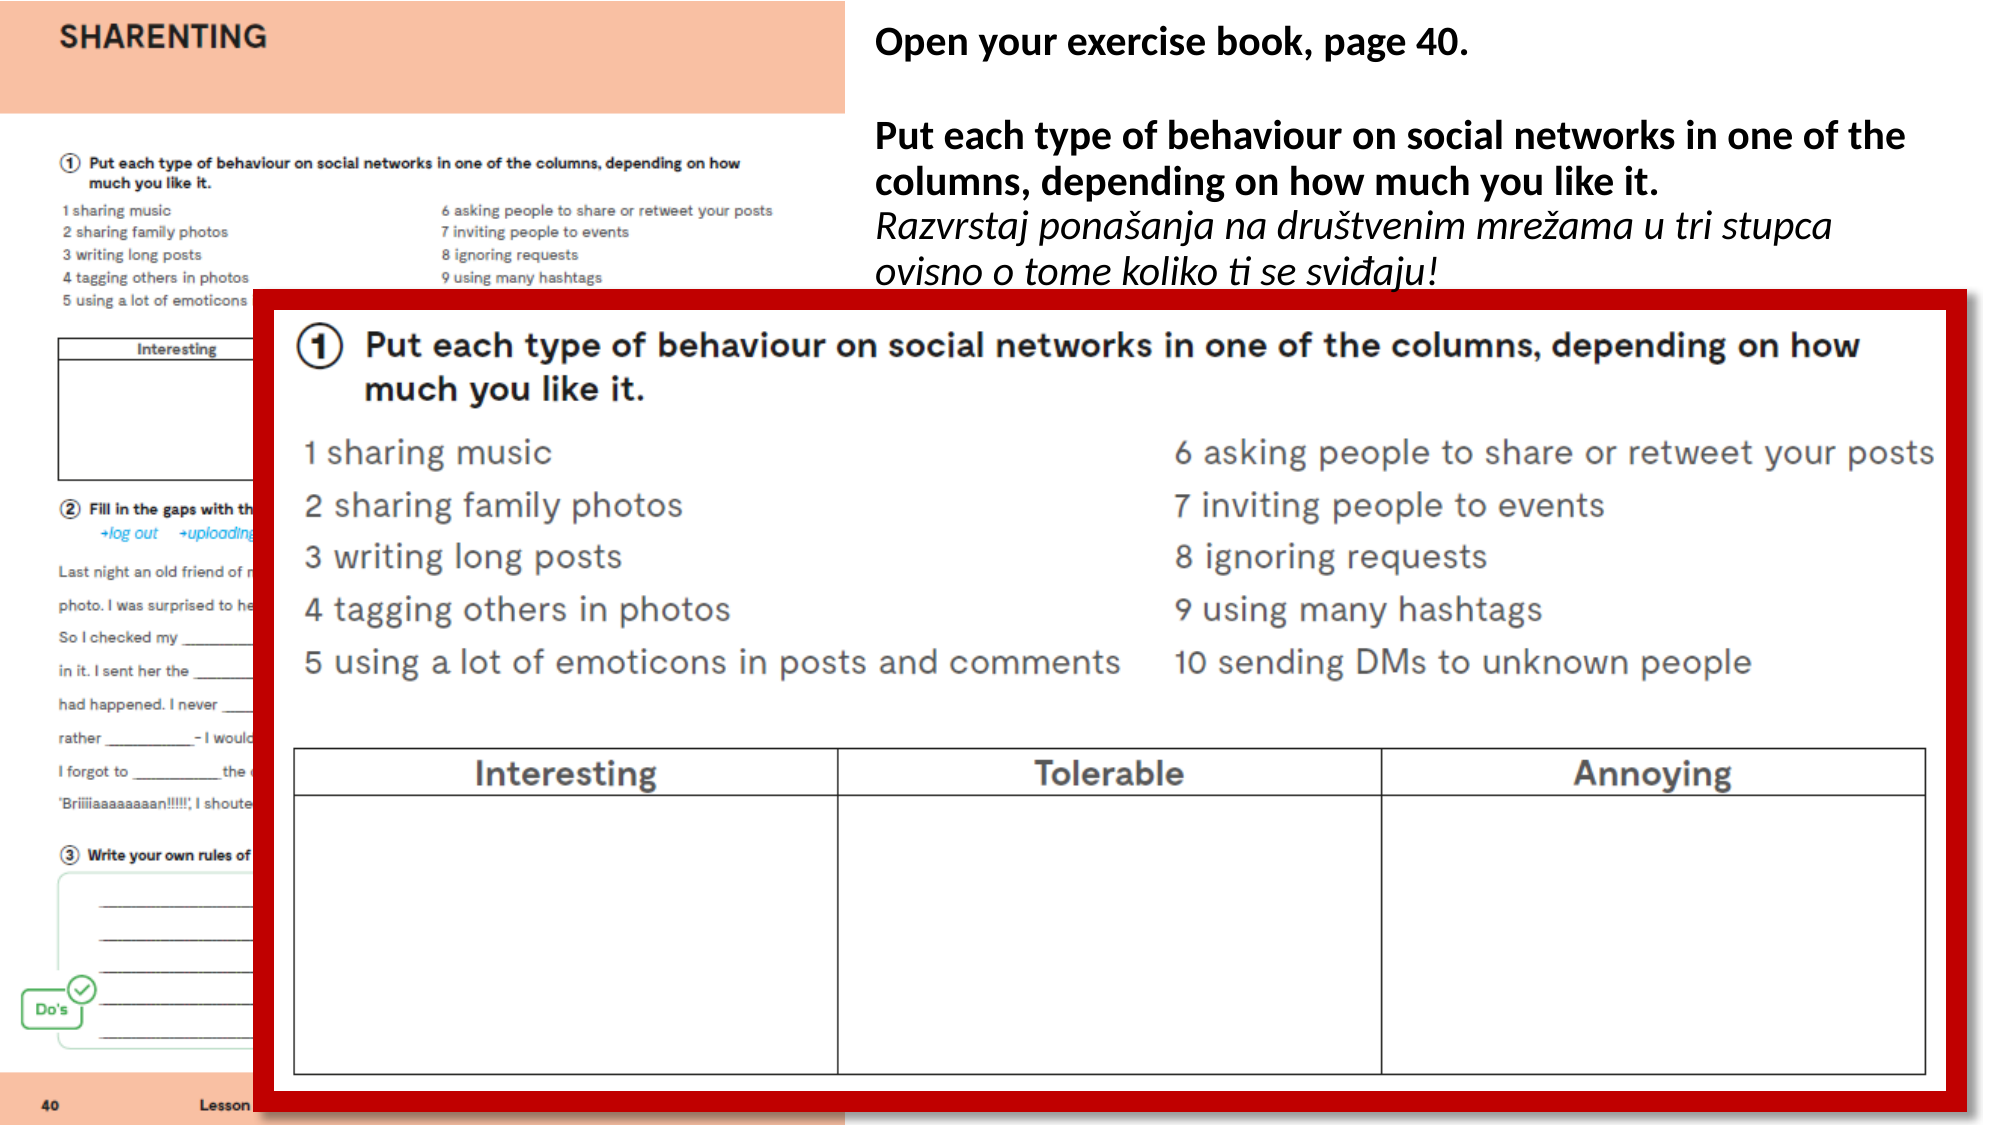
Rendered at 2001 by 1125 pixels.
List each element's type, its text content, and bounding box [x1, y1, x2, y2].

picture [0, 1, 1946, 1125]
text_box Open your exercise book, page 40. [859, 11, 1848, 106]
text_box Put each type of behaviour on social networks in one of the columns, depending on how much you like it. Razvrstaj ponašanja na društvenim mrežama u tri stupca ovisno o tome koliko ti se sviđaju! [859, 106, 1966, 371]
